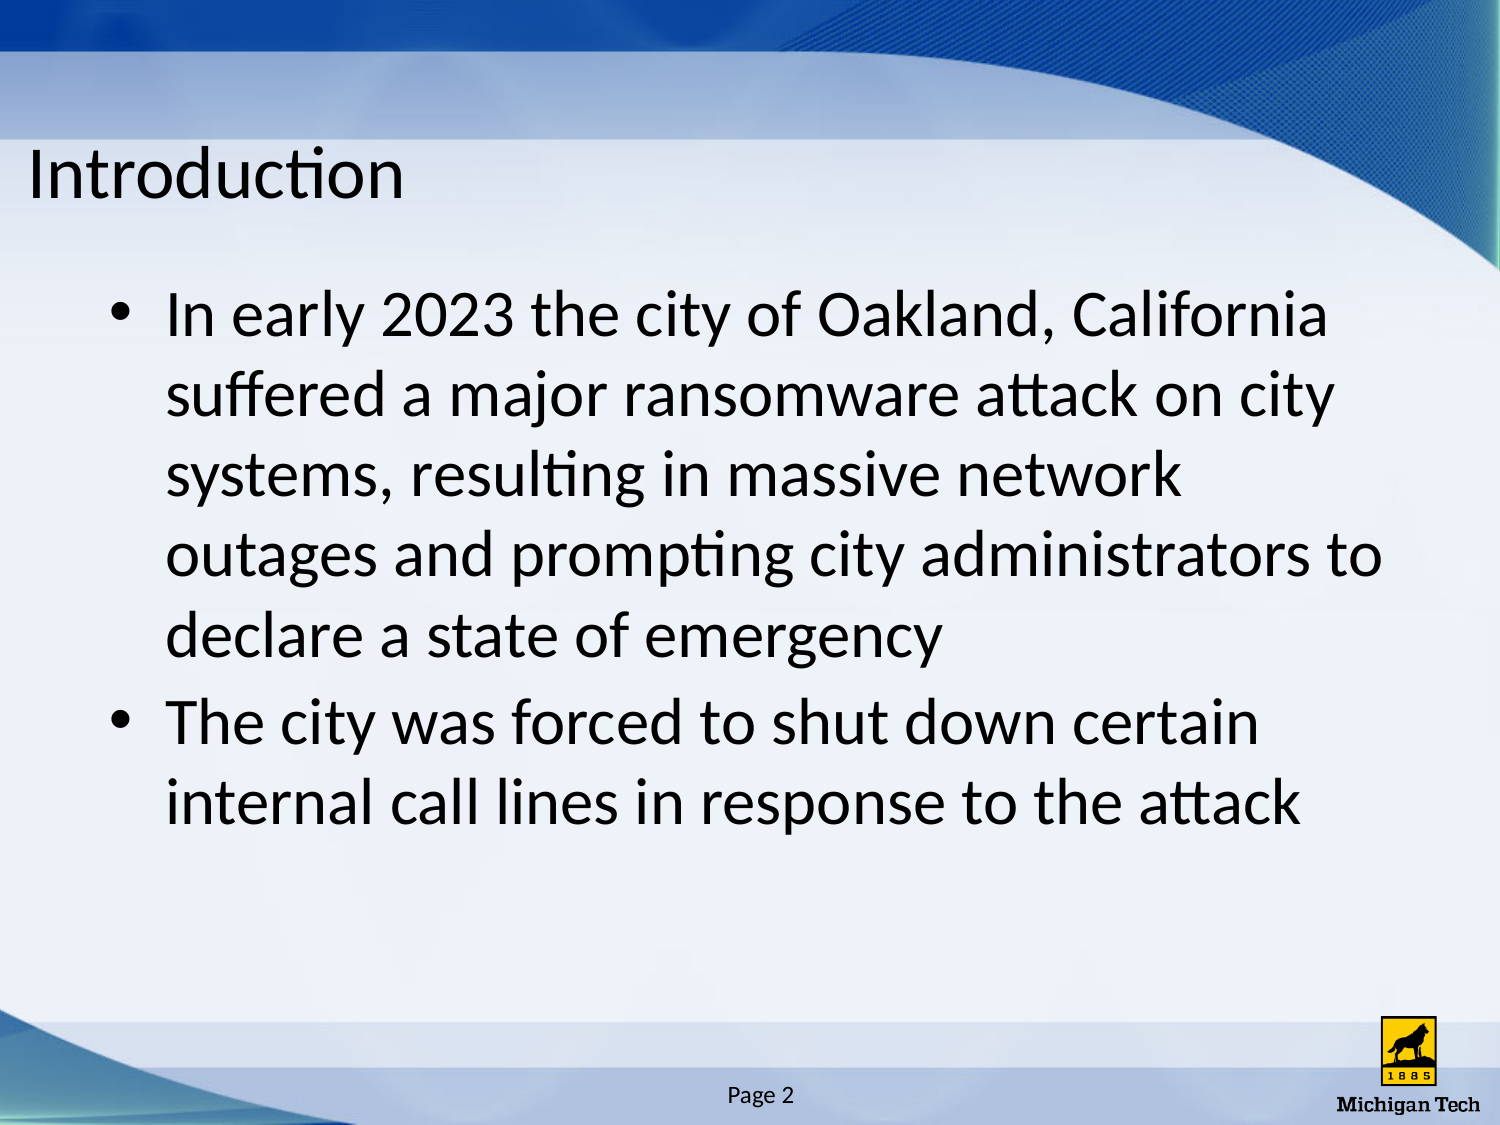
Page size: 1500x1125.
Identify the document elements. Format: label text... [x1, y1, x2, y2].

title Introduction [12, 75, 1263, 263]
picture [0, 0, 1500, 1125]
list In early 2023 the city of Oakland, California suffered a major ransomware attack on city systems, resulting in massive network outages and prompting city administrators to declare a state of emergency The city was forced to shut down certain internal call lines in response to the attack [75, 262, 1425, 1063]
